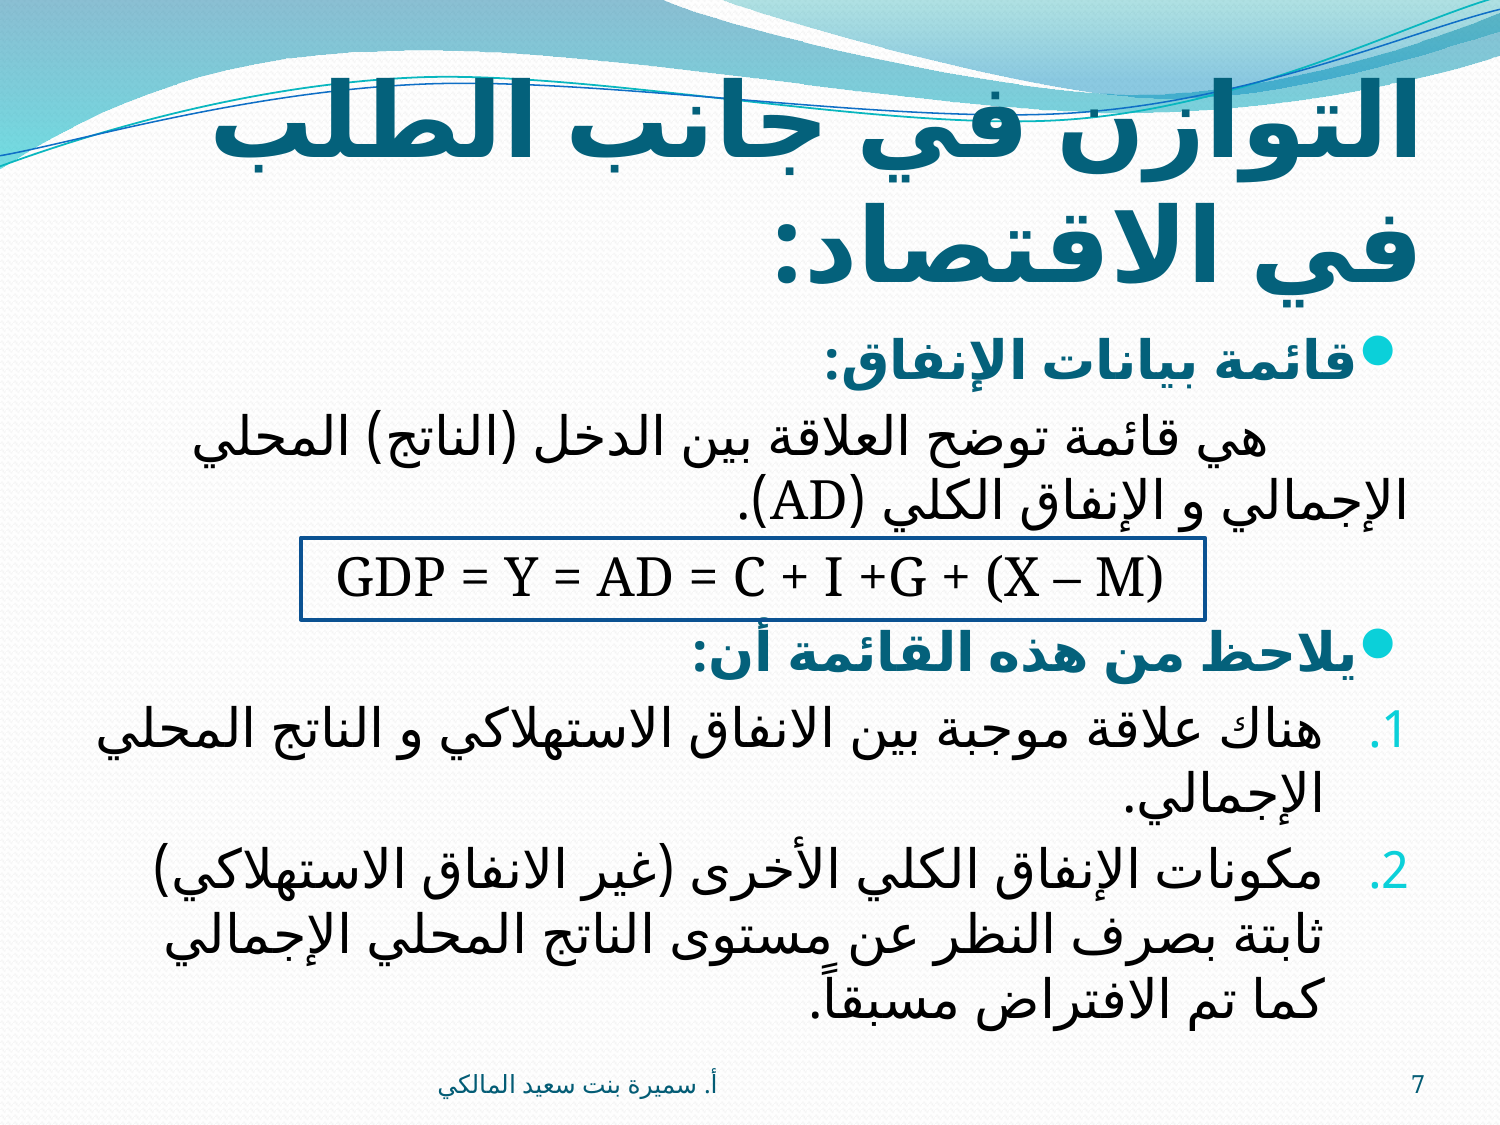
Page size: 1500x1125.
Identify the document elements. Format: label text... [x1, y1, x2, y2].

list قائمة بيانات الإنفاق: هي قائمة توضح العلاقة بين الدخل (الناتج) المحلي الإجمالي و الإنفاق الكلي (AD). GDP = Y = AD = C + I +G + (X – M) يلاحظ من هذه القائمة أن: هناك علاقة موجبة بين الانفاق الاستهلاكي و الناتج المحلي الإجمالي. مكونات الإنفاق الكلي الأخرى (غير الانفاق الاستهلاكي) ثابتة بصرف النظر عن مستوى الناتج المحلي الإجمالي كما تم الافتراض مسبقاً. [75, 317, 1425, 1038]
text_box [299, 536, 1207, 622]
slide_number 7 [1299, 1042, 1425, 1103]
title التوازن في جانب الطلب في الاقتصاد: [75, 115, 1425, 303]
footer أ. سميرة بنت سعيد المالكي [437, 1042, 988, 1103]
